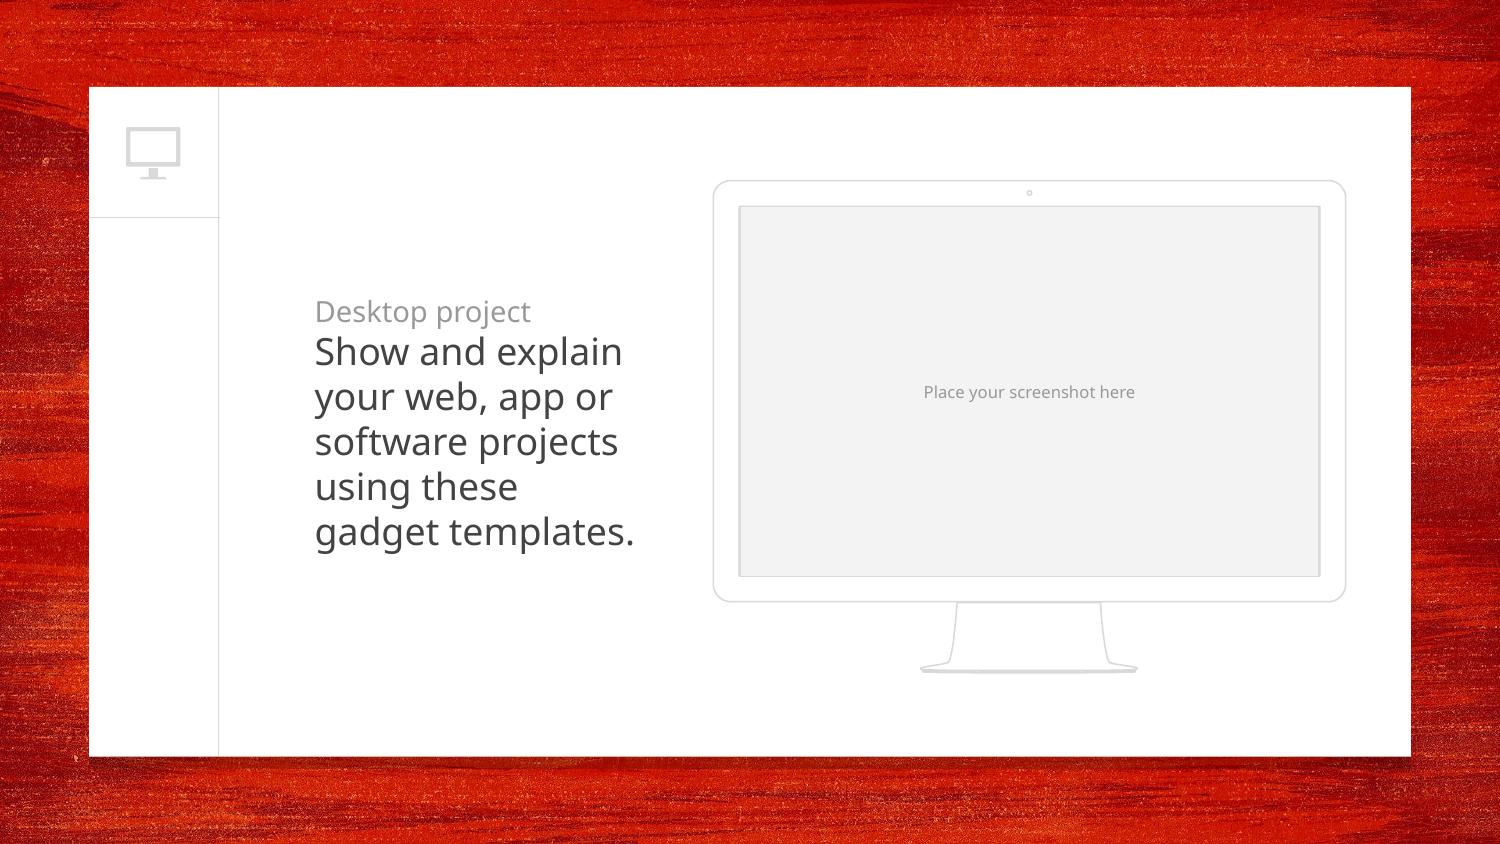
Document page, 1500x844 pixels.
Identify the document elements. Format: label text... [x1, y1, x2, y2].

text_box [713, 180, 1346, 673]
text_box Place your screenshot here [739, 206, 1320, 577]
list Desktop project Show and explain your web, app or software projects using these gadget templates. [299, 88, 652, 758]
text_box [125, 126, 181, 180]
picture [0, 0, 1500, 844]
